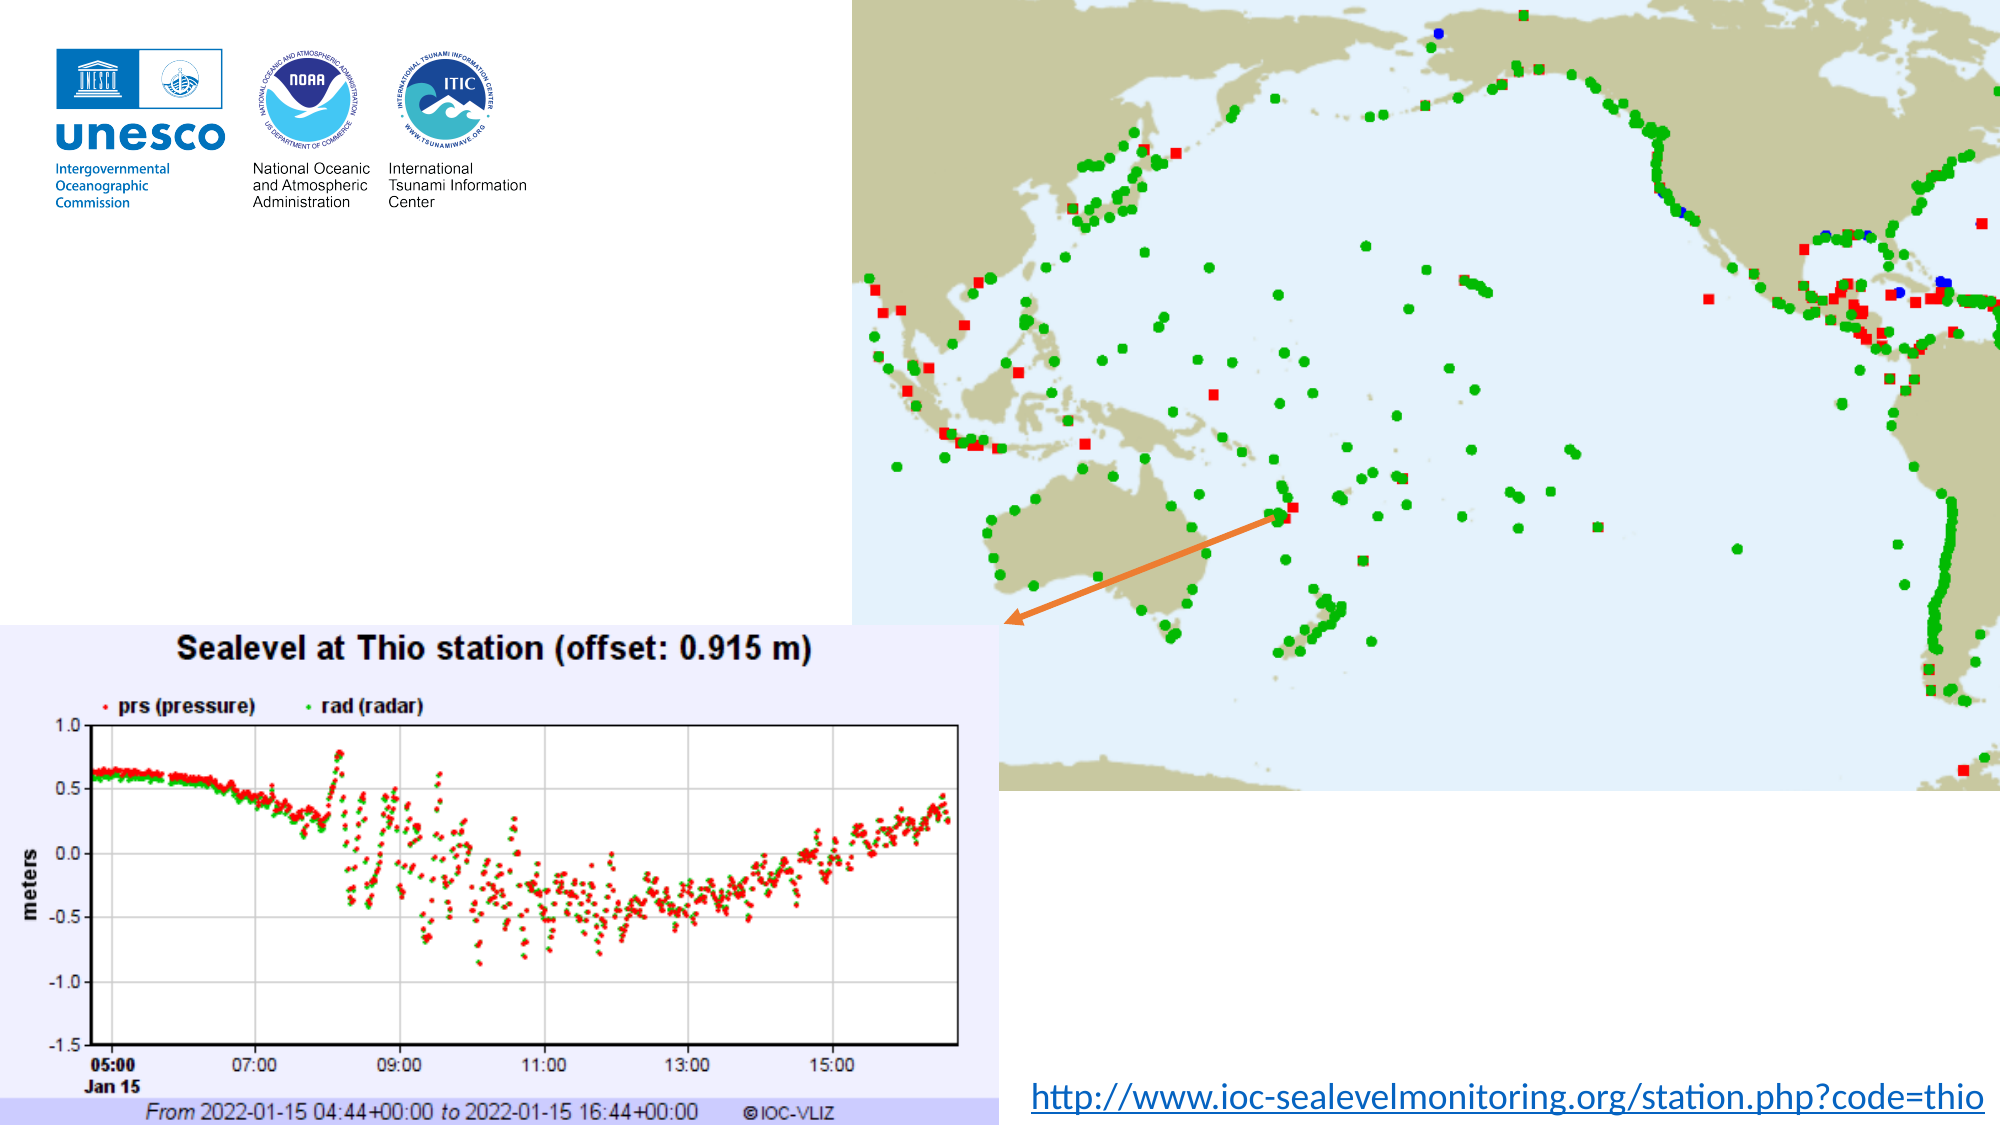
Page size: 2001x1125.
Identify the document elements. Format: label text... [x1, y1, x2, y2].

picture [43, 35, 527, 221]
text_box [1003, 517, 1275, 624]
picture [0, 0, 2000, 1125]
text_box http://www.ioc-sealevelmonitoring.org/station.php?code=thio [999, 1064, 2000, 1125]
